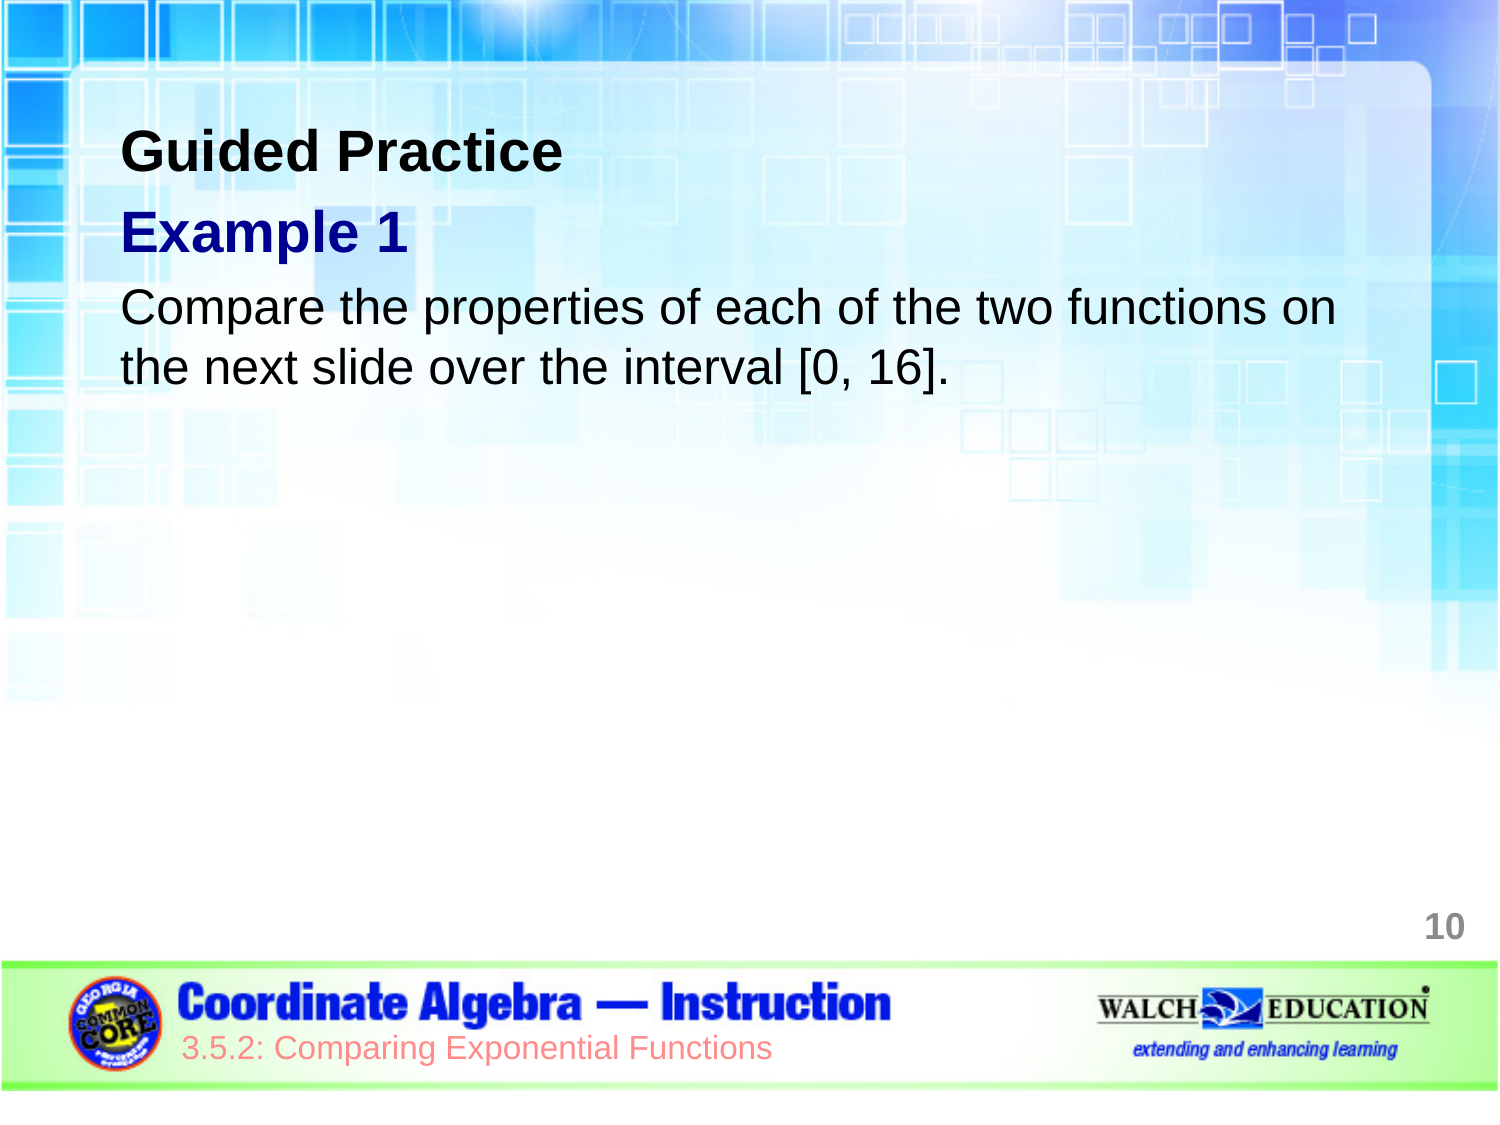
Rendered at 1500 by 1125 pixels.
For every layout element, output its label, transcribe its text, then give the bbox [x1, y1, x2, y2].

subtitle Guided Practice Example 1 Compare the properties of each of the two functions on the next slide over the interval [0, 16]. [105, 105, 1385, 925]
slide_number 10 [1361, 901, 1481, 949]
footer 3.5.2: Comparing Exponential Functions [166, 1024, 1080, 1069]
picture [1, 0, 1500, 1091]
